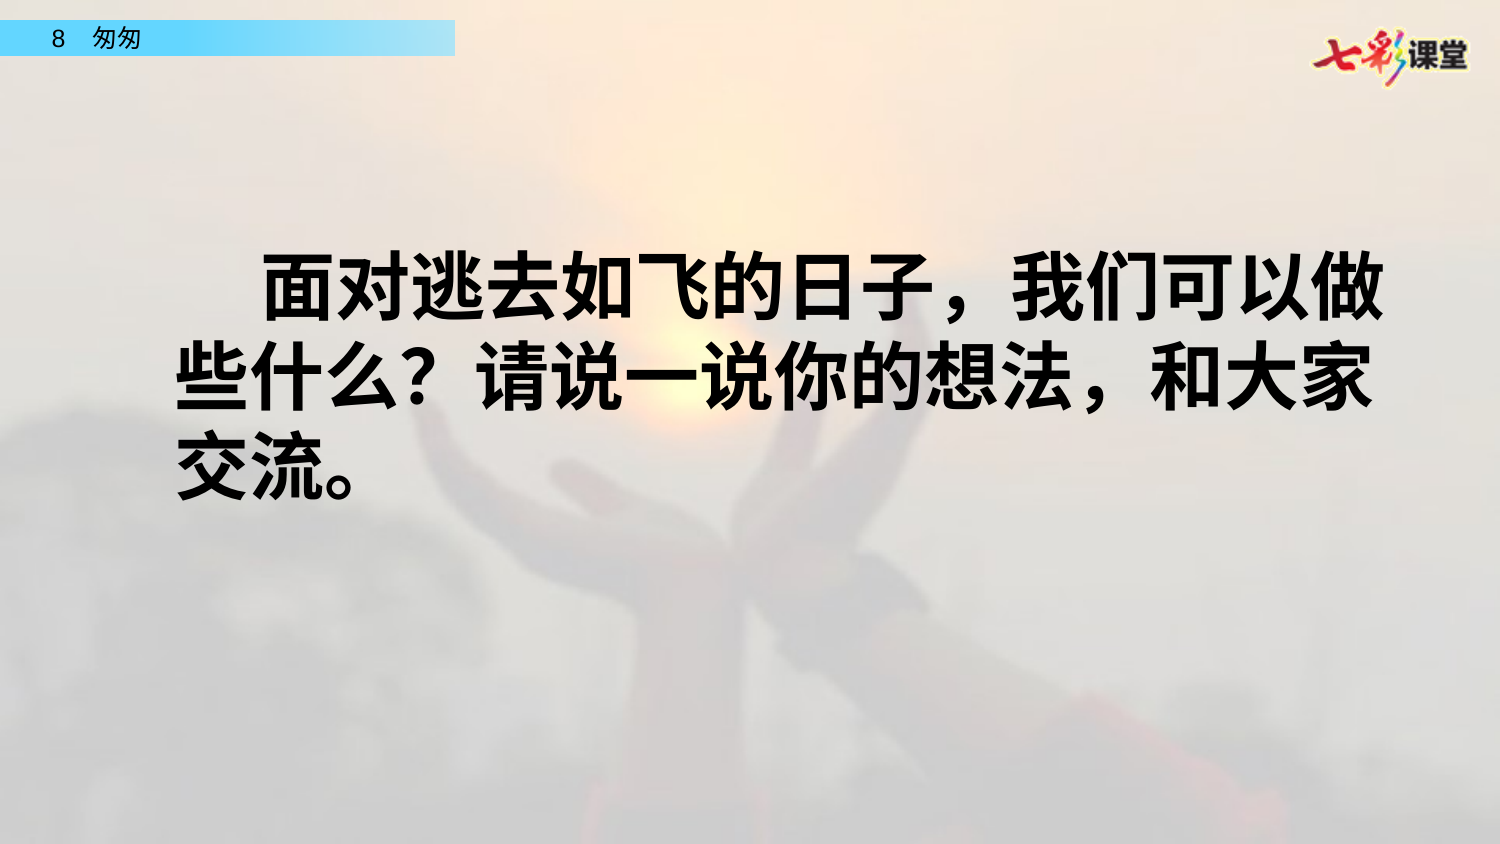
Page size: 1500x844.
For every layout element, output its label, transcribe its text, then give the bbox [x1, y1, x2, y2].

picture [0, 0, 1500, 844]
text_box 面对逃去如飞的日子，我们可以做些什么？请说一说你的想法，和大家交流。 [159, 232, 1402, 518]
